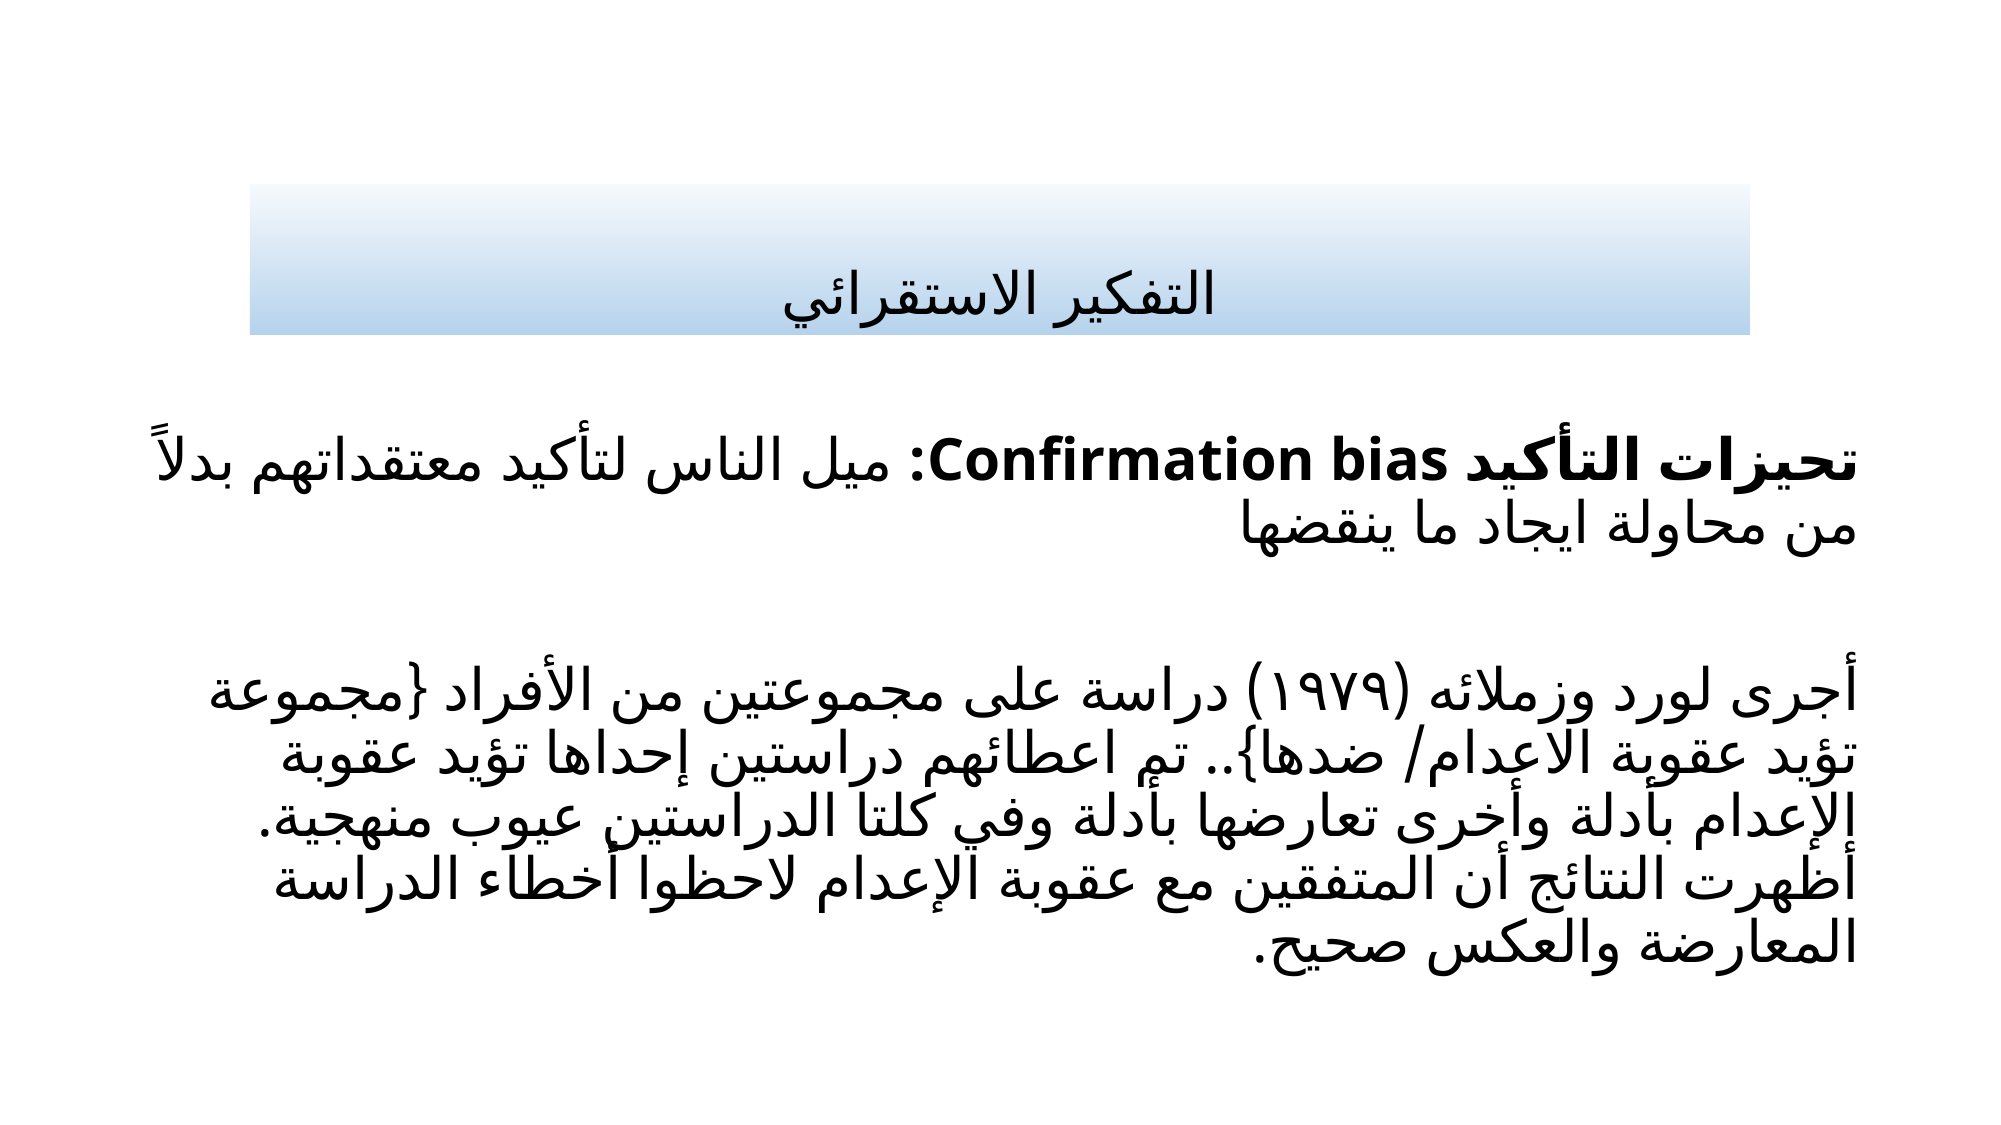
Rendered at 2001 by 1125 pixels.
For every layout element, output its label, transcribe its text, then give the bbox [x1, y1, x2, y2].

subtitle تحيزات التأكيد Confirmation bias: ميل الناس لتأكيد معتقداتهم بدلاً من محاولة ايجاد ما ينقضها أجرى لورد وزملائه (١٩٧٩) دراسة على مجموعتين من الأفراد {مجموعة تؤيد عقوبة الاعدام/ ضدها}.. تم اعطائهم دراستين إحداها تؤيد عقوبة الإعدام بأدلة وأخرى تعارضها بأدلة وفي كلتا الدراستين عيوب منهجية. أظهرت النتائج أن المتفقين مع عقوبة الإعدام لاحظوا أخطاء الدراسة المعارضة والعكس صحيح. [117, 422, 1875, 1076]
title التفكير الاستقرائي [249, 184, 1750, 335]
